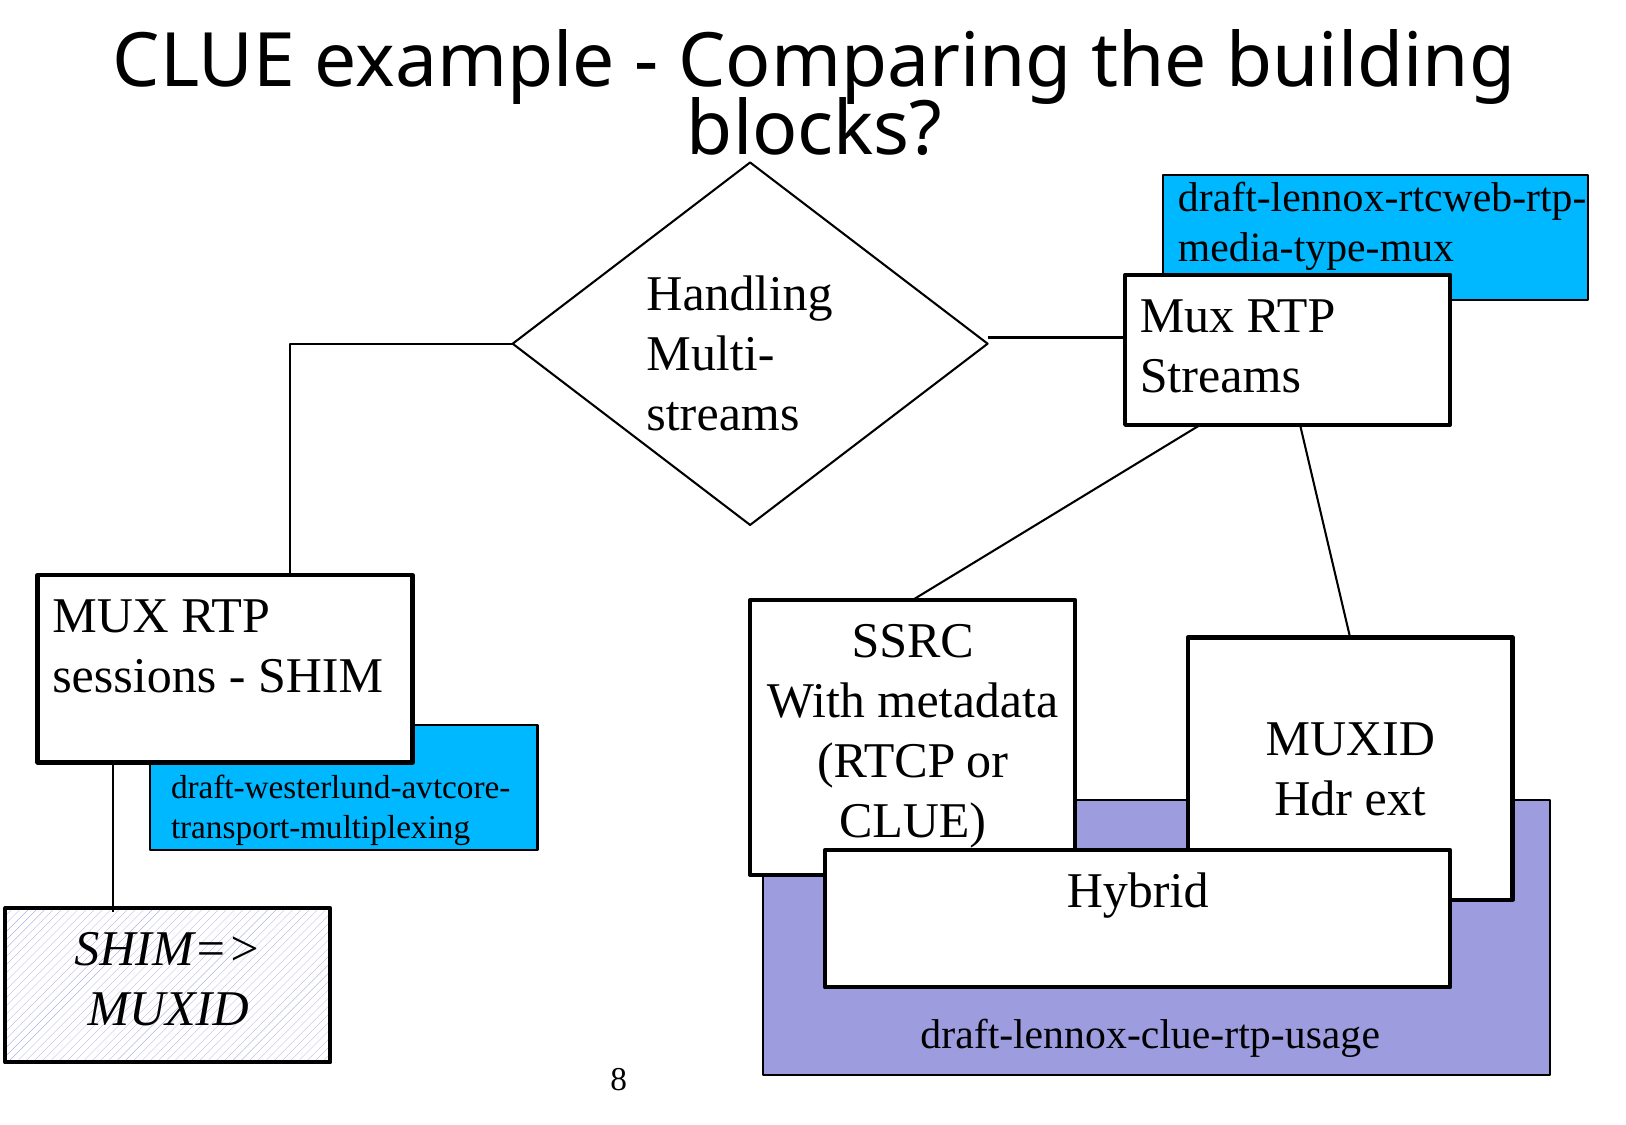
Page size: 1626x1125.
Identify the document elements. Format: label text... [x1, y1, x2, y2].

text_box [1299, 424, 1351, 638]
text_box [415, 725, 538, 757]
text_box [289, 343, 513, 626]
title CLUE example - Comparing the building blocks? [50, 0, 1588, 200]
text_box Handling Multi-streams [513, 162, 988, 525]
text_box 8 [512, 1049, 726, 1105]
text_box SHIM=> MUXID [3, 906, 332, 1064]
text_box [1452, 278, 1588, 300]
text_box draft-lennox-rtcweb-rtp-media-type-mux [1081, 162, 1620, 278]
text_box draft-westerlund-avtcore-transport-multiplexing [75, 757, 613, 883]
text_box draft-lennox-clue-rtp-usage [886, 999, 1396, 1065]
text_box MUXID Hdr ext [1186, 635, 1515, 902]
text_box Hybrid [823, 848, 1452, 989]
text_box SSRC With metadata (RTCP or CLUE) [748, 598, 1077, 877]
text_box Mux RTP Streams [1123, 278, 1452, 427]
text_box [912, 424, 1201, 601]
text_box [762, 800, 1551, 1075]
text_box MUX RTP sessions - SHIM [35, 573, 415, 765]
